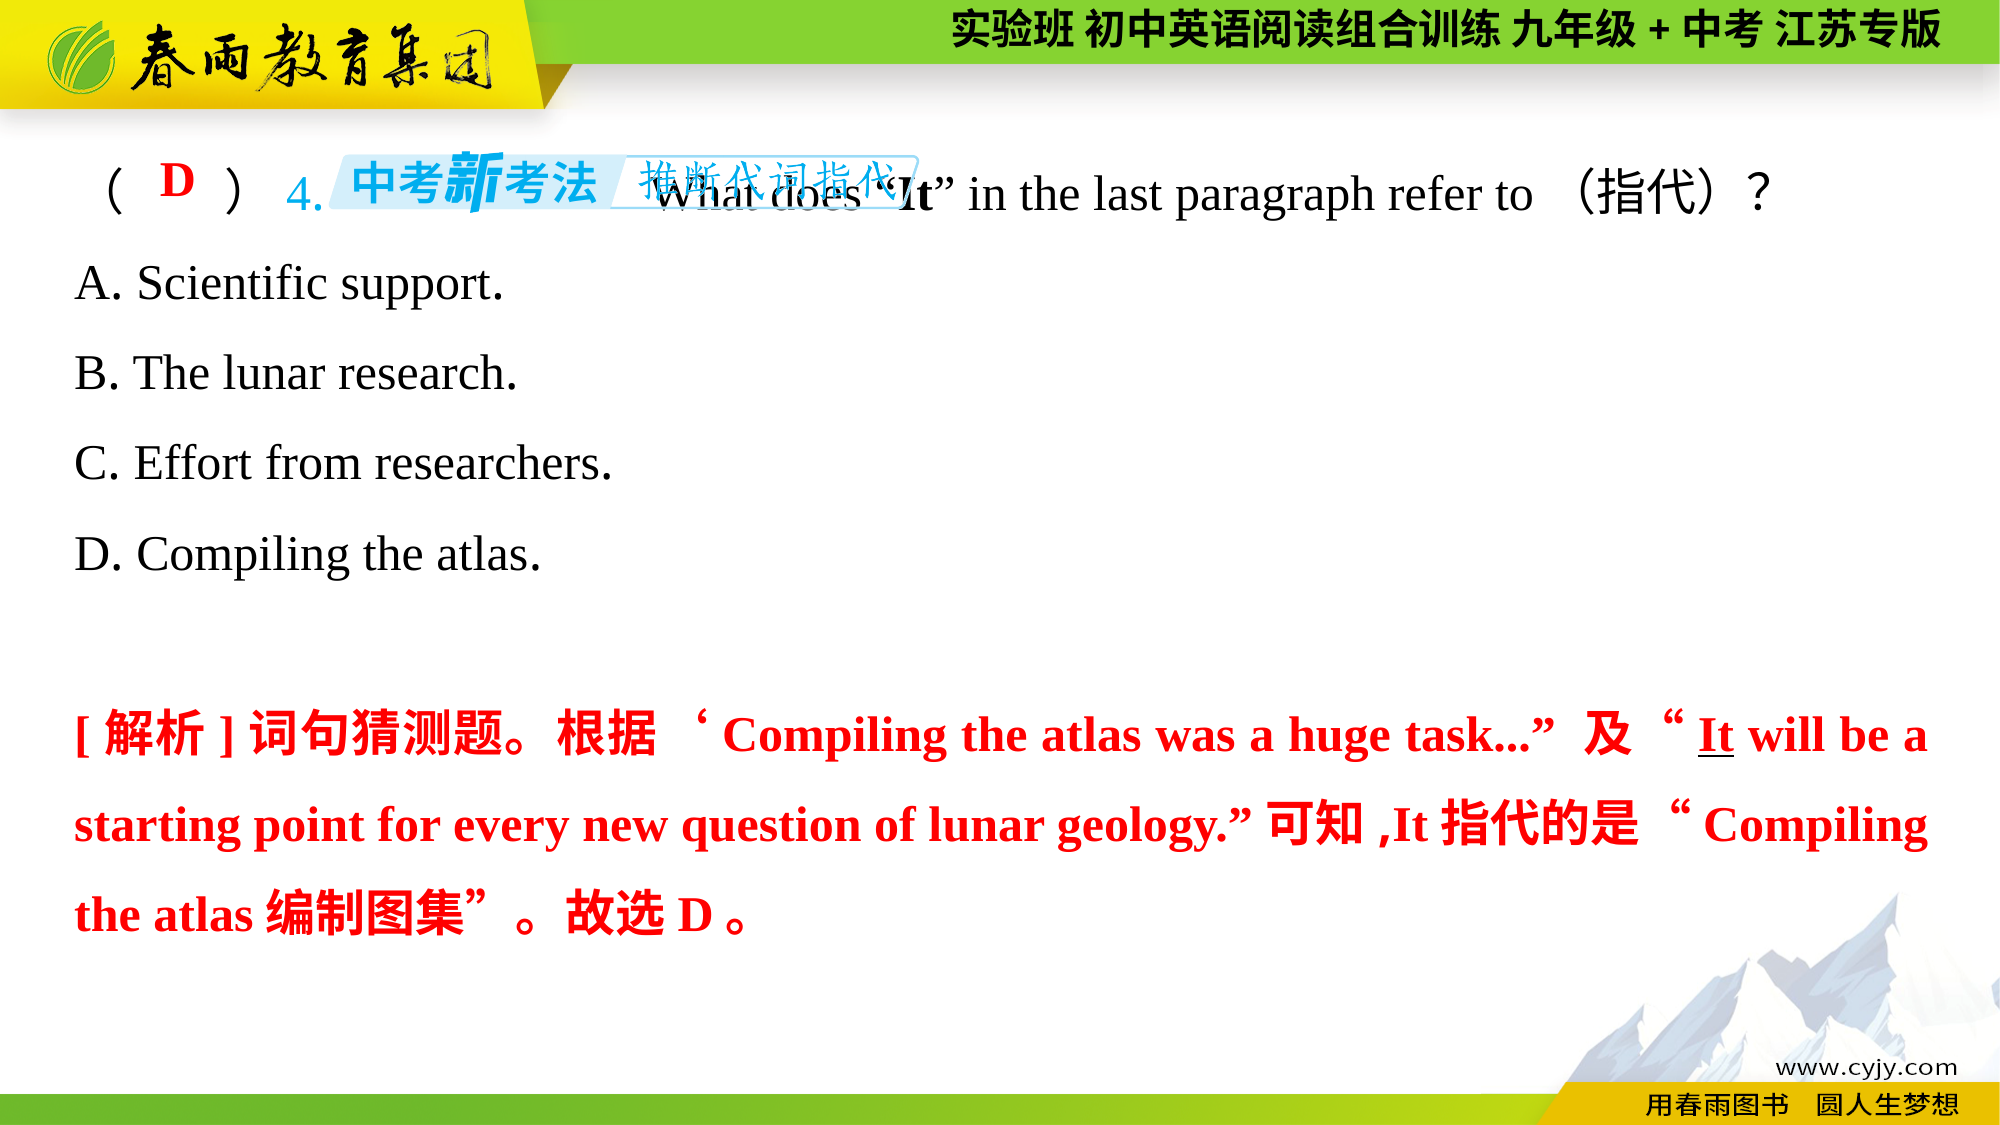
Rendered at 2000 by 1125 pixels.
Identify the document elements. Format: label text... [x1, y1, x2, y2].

list （ ）4. What does “It” in the last paragraph refer to（指代）？ A. Scientific support. B. The lunar research. C. Effort from researchers. D. Compiling the atlas. [59, 122, 1944, 664]
text_box [解析]词句猜测题。根据‘Compiling the atlas was a huge task...” 及“It will be a starting point for every new question of lunar geology.”可知,It指代的是“Compiling the atlas编制图集”。故选D。 [59, 664, 1944, 950]
picture [0, 0, 2000, 1125]
text_box D [145, 138, 212, 214]
